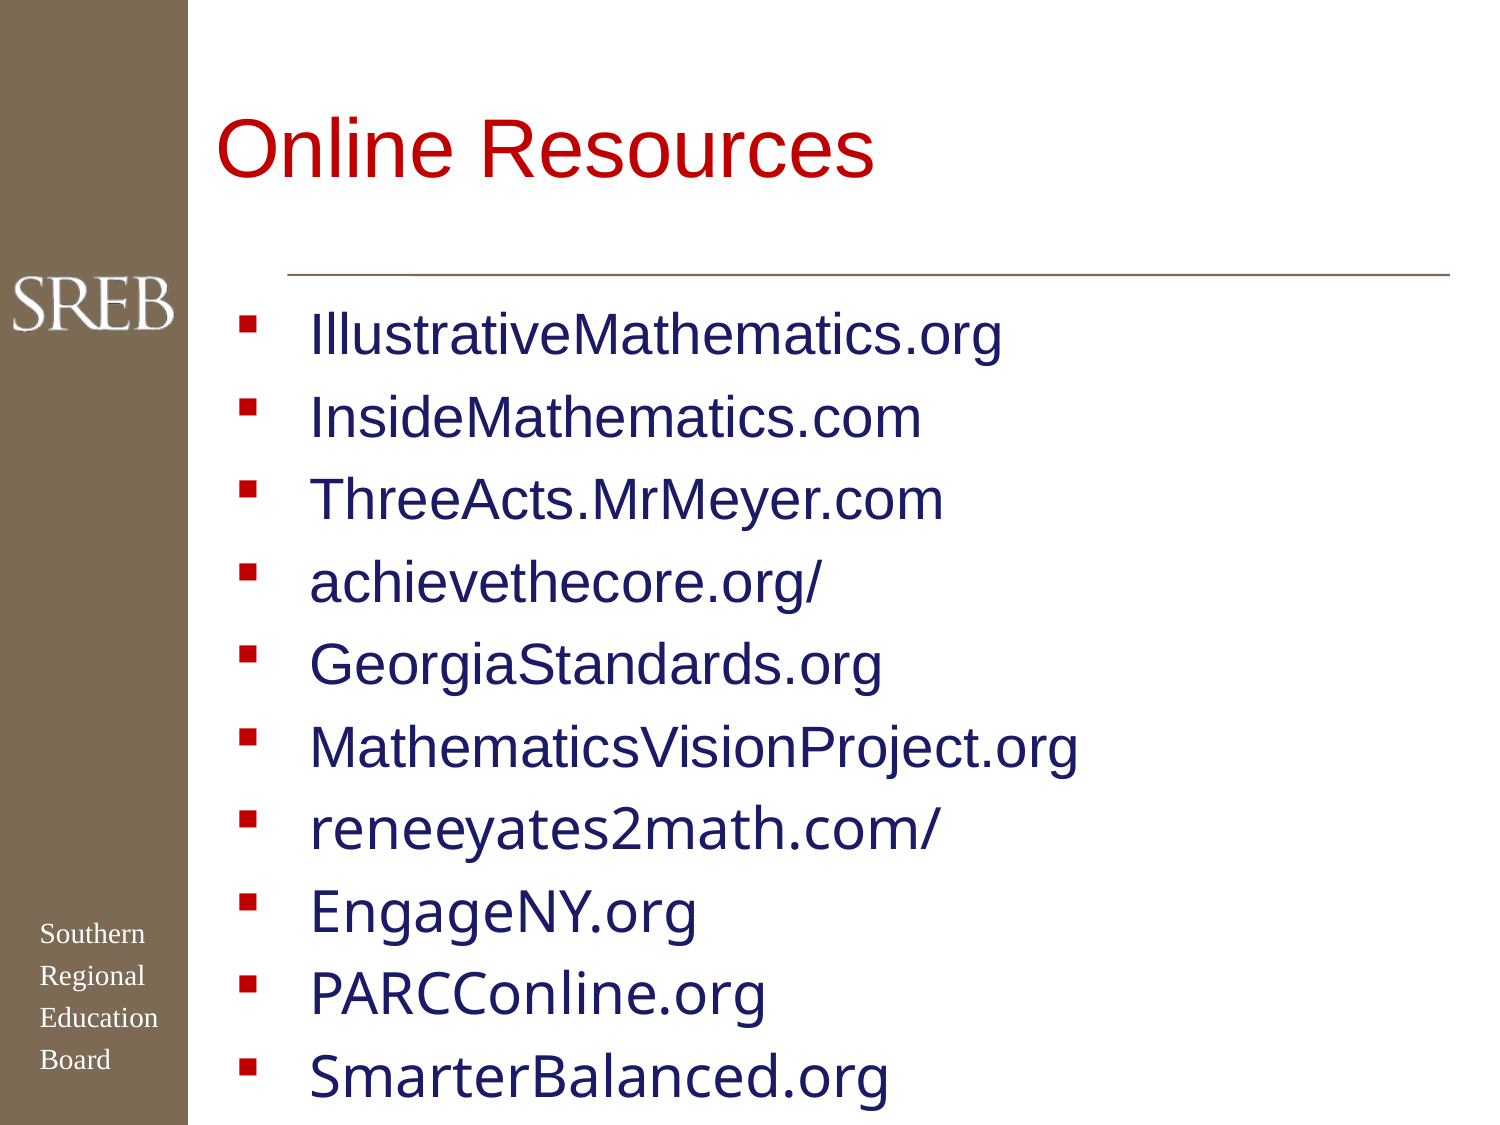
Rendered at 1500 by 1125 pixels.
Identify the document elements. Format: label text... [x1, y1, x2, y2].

text_box [74, 249, 1425, 1012]
picture [12, 274, 74, 332]
text_box IllustrativeMathematics.org InsideMathematics.com ThreeActs.MrMeyer.com achievethecore.org/ GeorgiaStandards.org MathematicsVisionProject.org reneeyates2math.com/ EngageNY.org PARCConline.org SmarterBalanced.org [219, 289, 1495, 1117]
title Online Resources [199, 99, 1476, 188]
